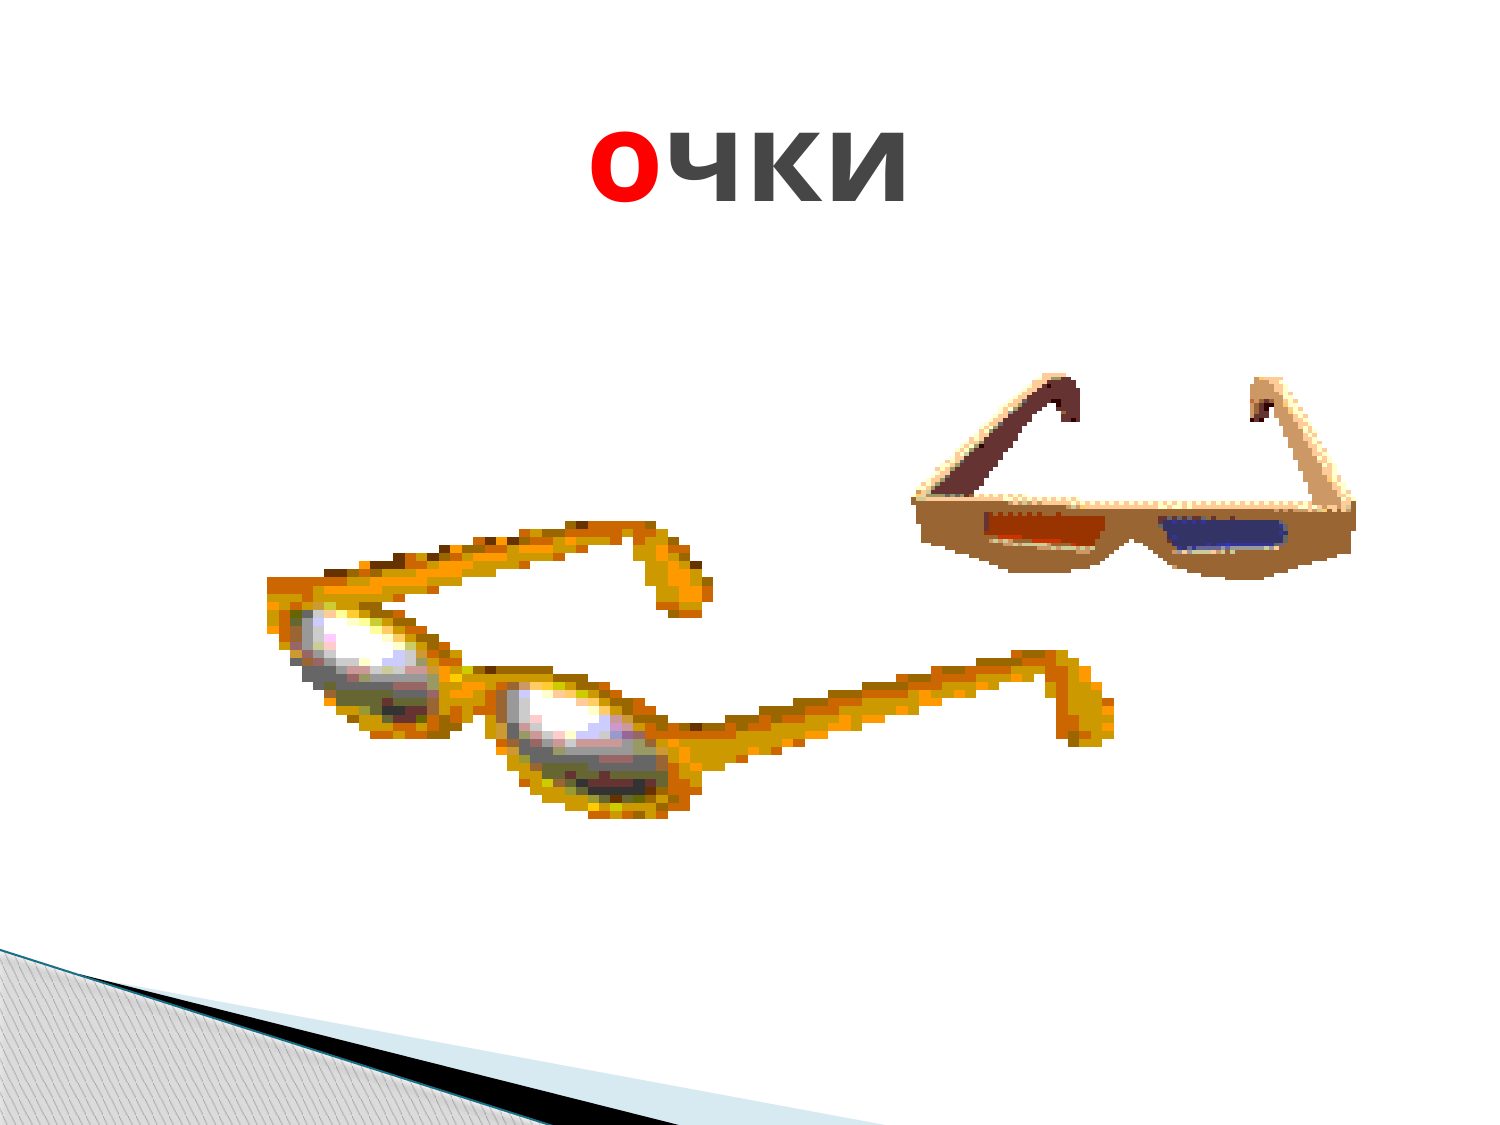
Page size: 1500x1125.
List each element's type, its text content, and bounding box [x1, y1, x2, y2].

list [222, 327, 1137, 973]
picture [902, 327, 1395, 645]
title очки [75, 0, 1425, 303]
